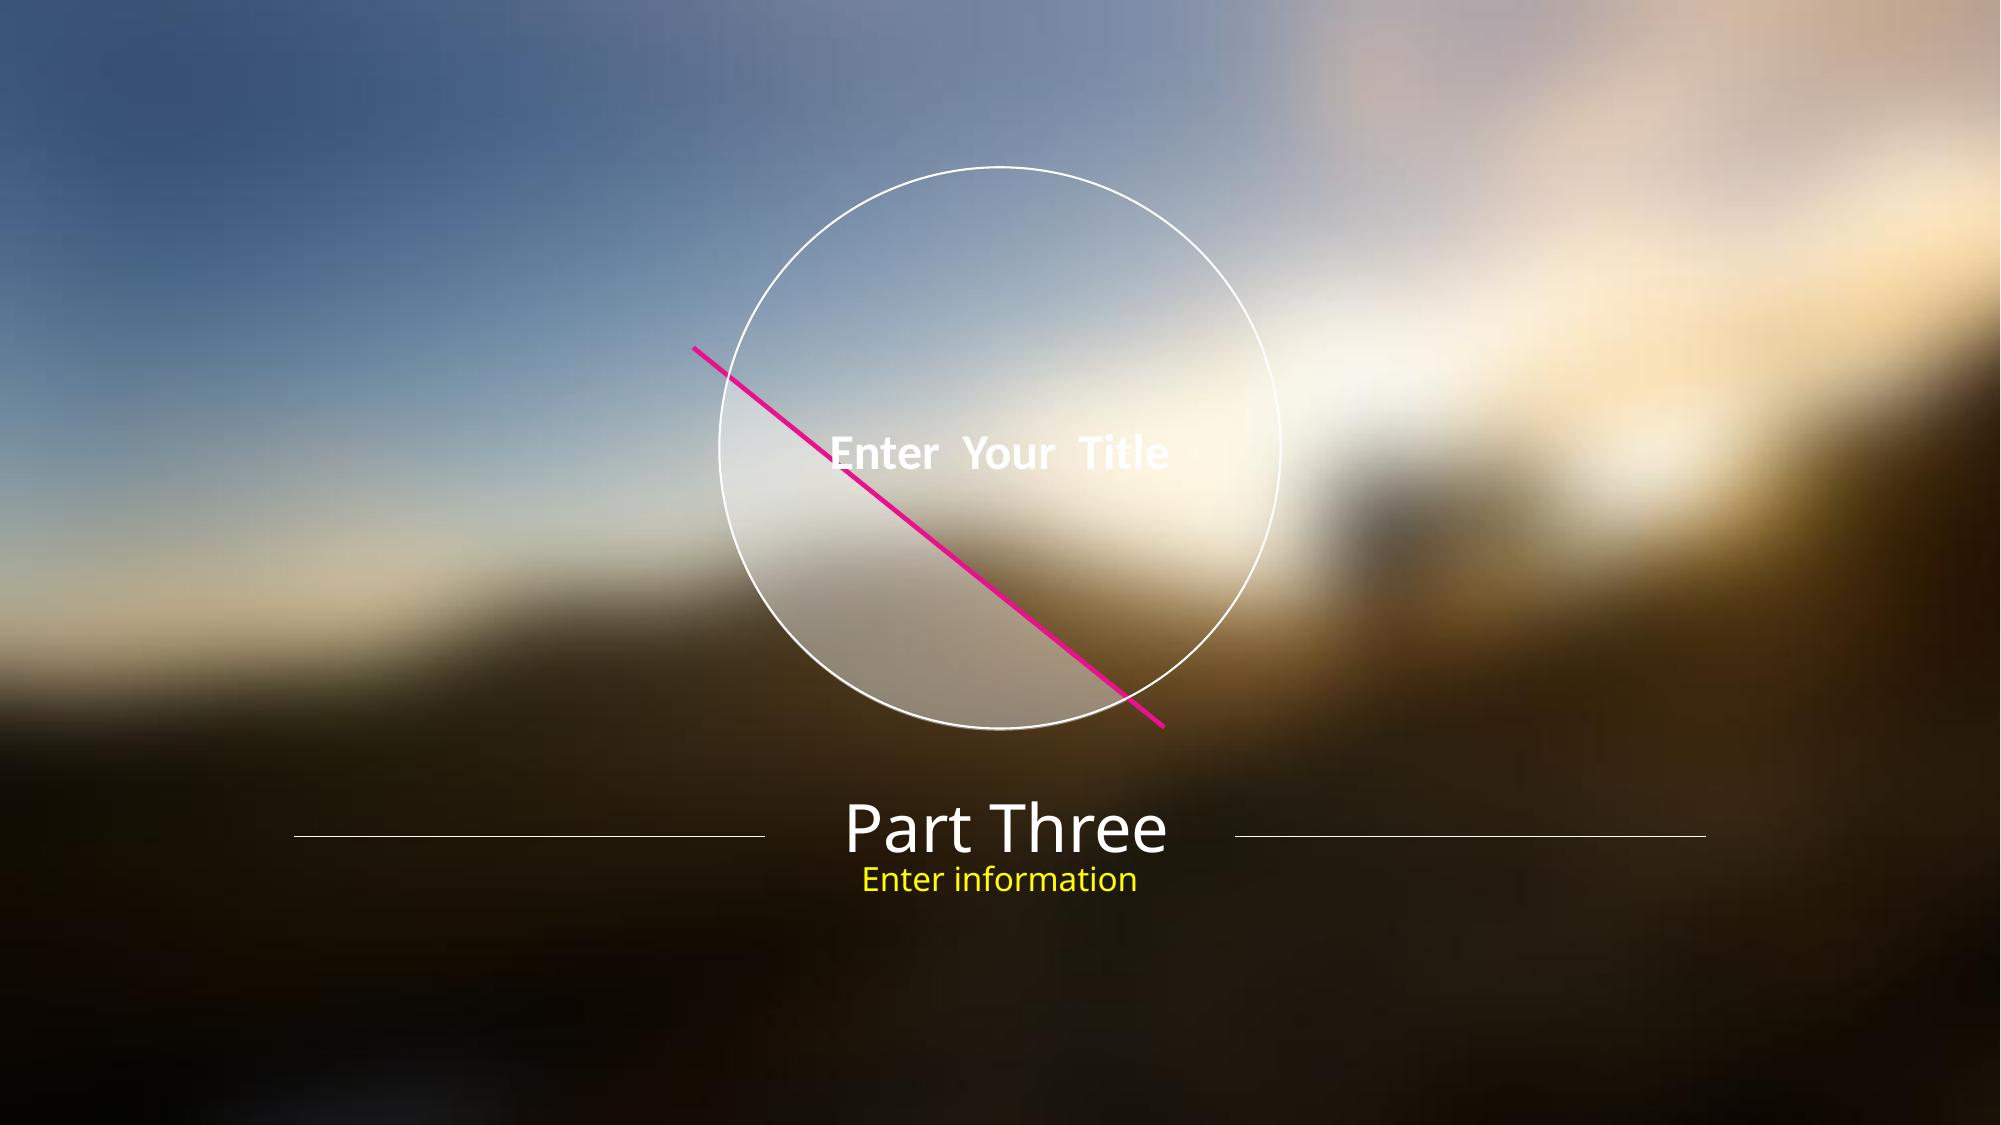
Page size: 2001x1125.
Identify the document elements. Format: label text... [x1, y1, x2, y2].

text_box [953, 728, 1047, 732]
text_box Part Three [828, 778, 1186, 874]
text_box [736, 166, 1282, 677]
picture [0, 0, 2001, 1125]
text_box Enter information [846, 851, 1154, 906]
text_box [693, 347, 1165, 728]
